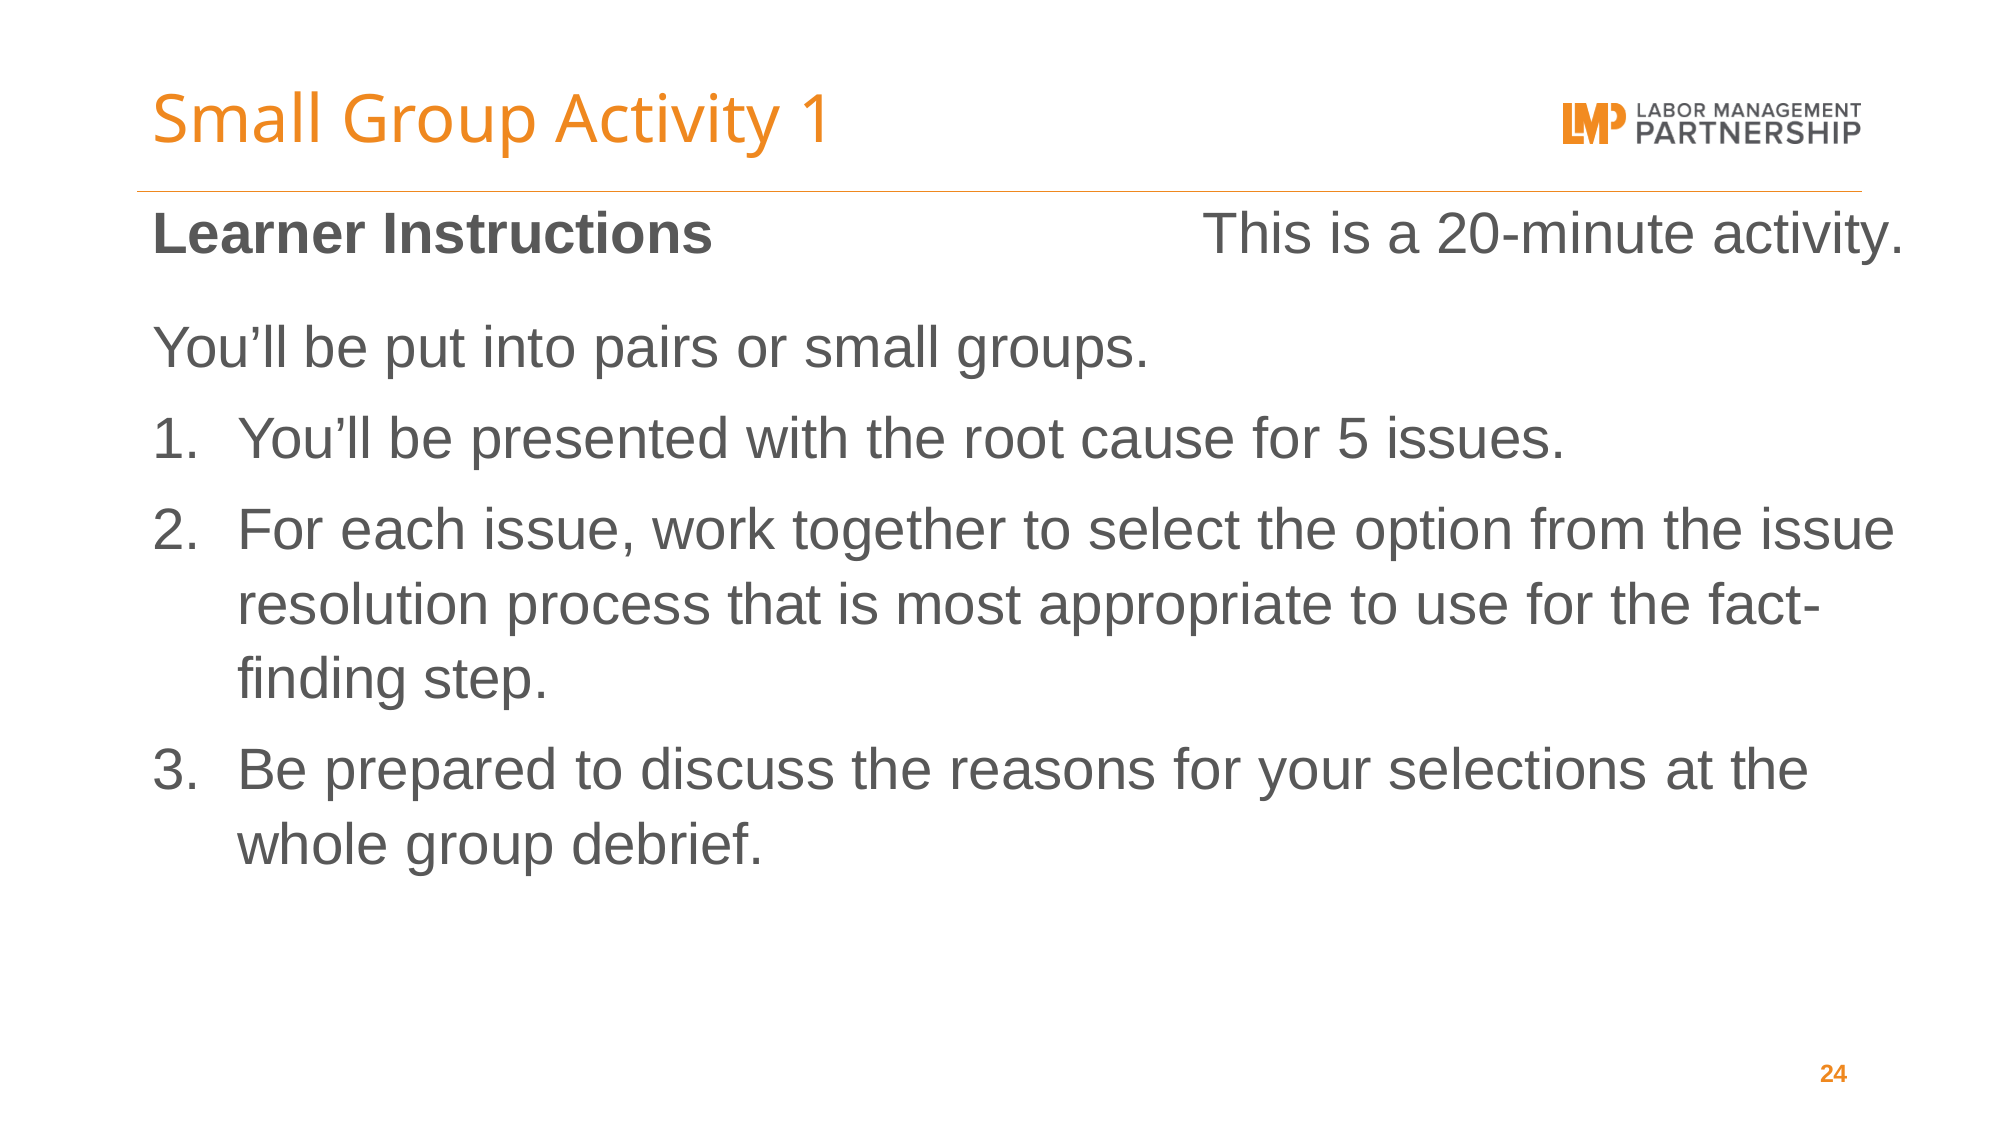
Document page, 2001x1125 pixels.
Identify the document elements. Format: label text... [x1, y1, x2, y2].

text_box You’ll be presented with the root cause for 5 issues. For each issue, work together to select the option from the issue resolution process that is most appropriate to use for the fact-finding step. Be prepared to discuss the reasons for your selections at the whole group debrief. [150, 376, 1899, 877]
title Small Group Activity 1 [150, 67, 1850, 264]
picture [1850, 103, 1861, 144]
slide_number 24 [1813, 1057, 1857, 1125]
text_box This is a 20-minute activity. [1200, 193, 1913, 266]
text_box Learner Instructions You’ll be put into pairs or small groups. [150, 193, 1156, 376]
